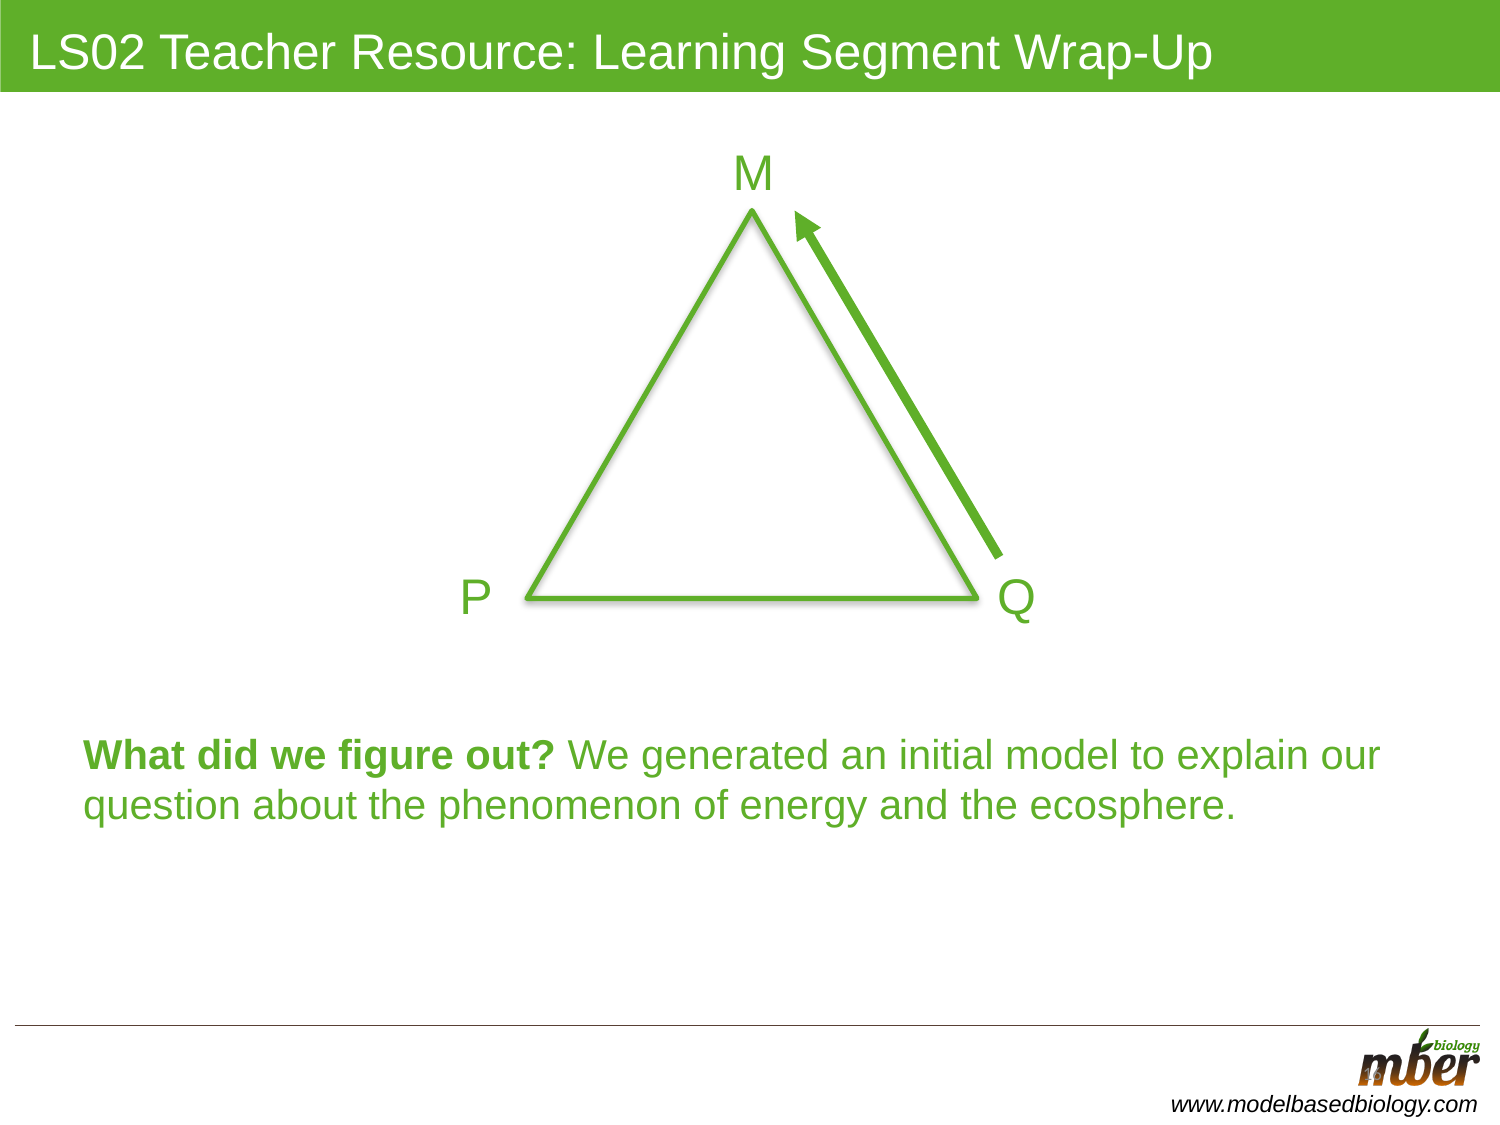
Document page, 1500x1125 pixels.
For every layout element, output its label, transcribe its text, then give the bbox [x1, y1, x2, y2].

text_box What did we figure out? We generated an initial model to explain our question about the phenomenon of energy and the ecosphere. [68, 720, 1444, 1046]
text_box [794, 210, 1000, 558]
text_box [444, 132, 1060, 634]
picture [1397, 1028, 1480, 1086]
slide_number 16 [1059, 1046, 1397, 1103]
title LS02 Teacher Resource: Learning Segment Wrap-Up [14, 11, 1480, 89]
